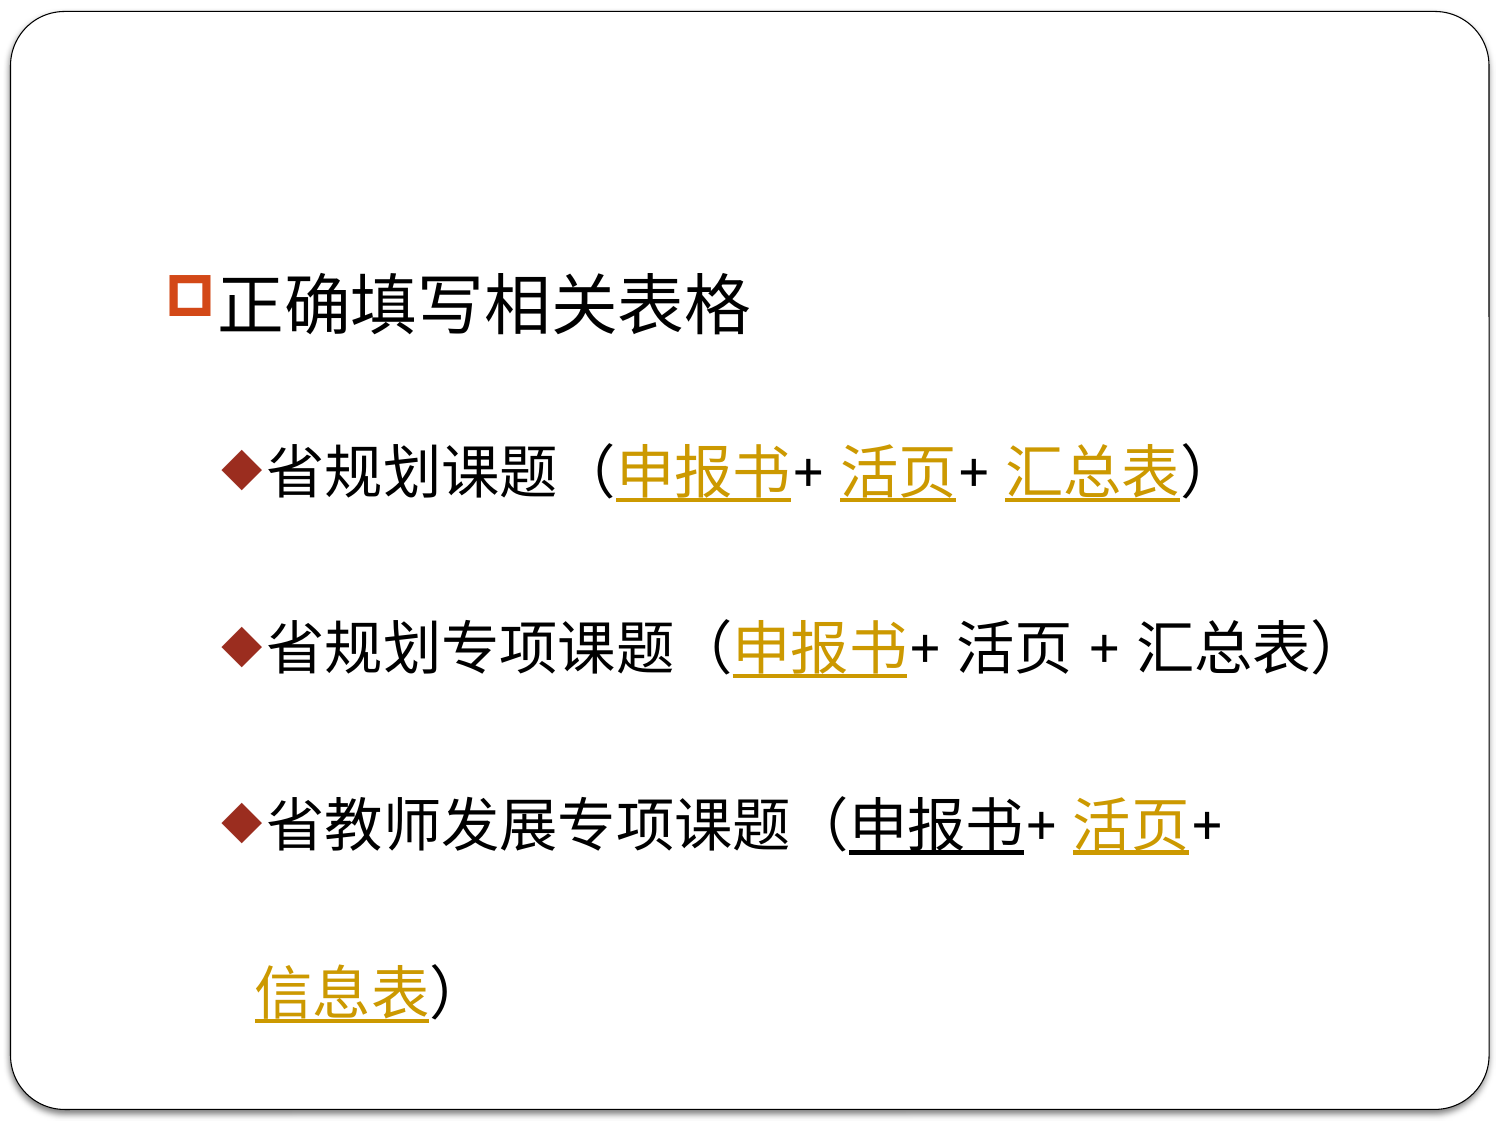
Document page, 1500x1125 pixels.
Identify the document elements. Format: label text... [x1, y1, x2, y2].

list 正确填写相关表格 省规划课题（申报书+活页+汇总表） 省规划专项课题（申报书+活页+汇总表） 省教师发展专项课题（申报书+活页+信息表） 武进区教科研课题（申报评审书） [150, 175, 1425, 988]
